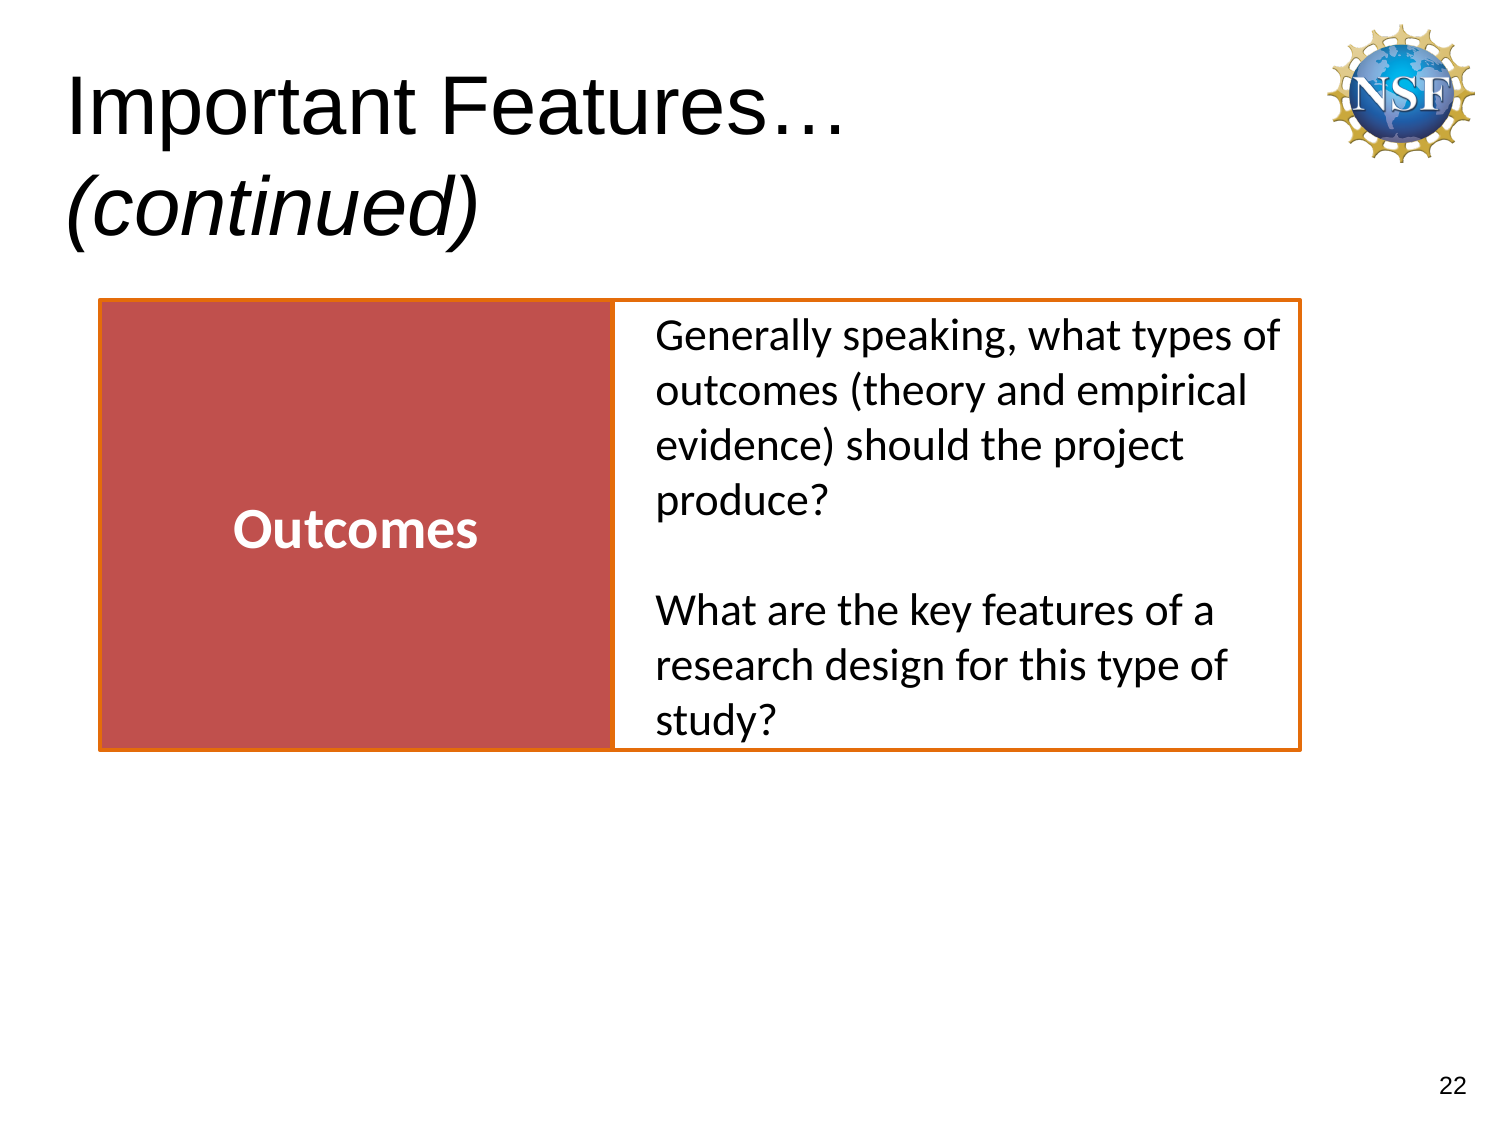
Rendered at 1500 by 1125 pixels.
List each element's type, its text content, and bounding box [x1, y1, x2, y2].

title Important Features… (continued) [50, 45, 1300, 250]
text_box Outcomes [98, 298, 610, 752]
picture [1327, 24, 1475, 163]
text_box Generally speaking, what types of outcomes (theory and empirical evidence) should the project produce? What are the key features of a research design for this type of study? [610, 298, 1302, 752]
